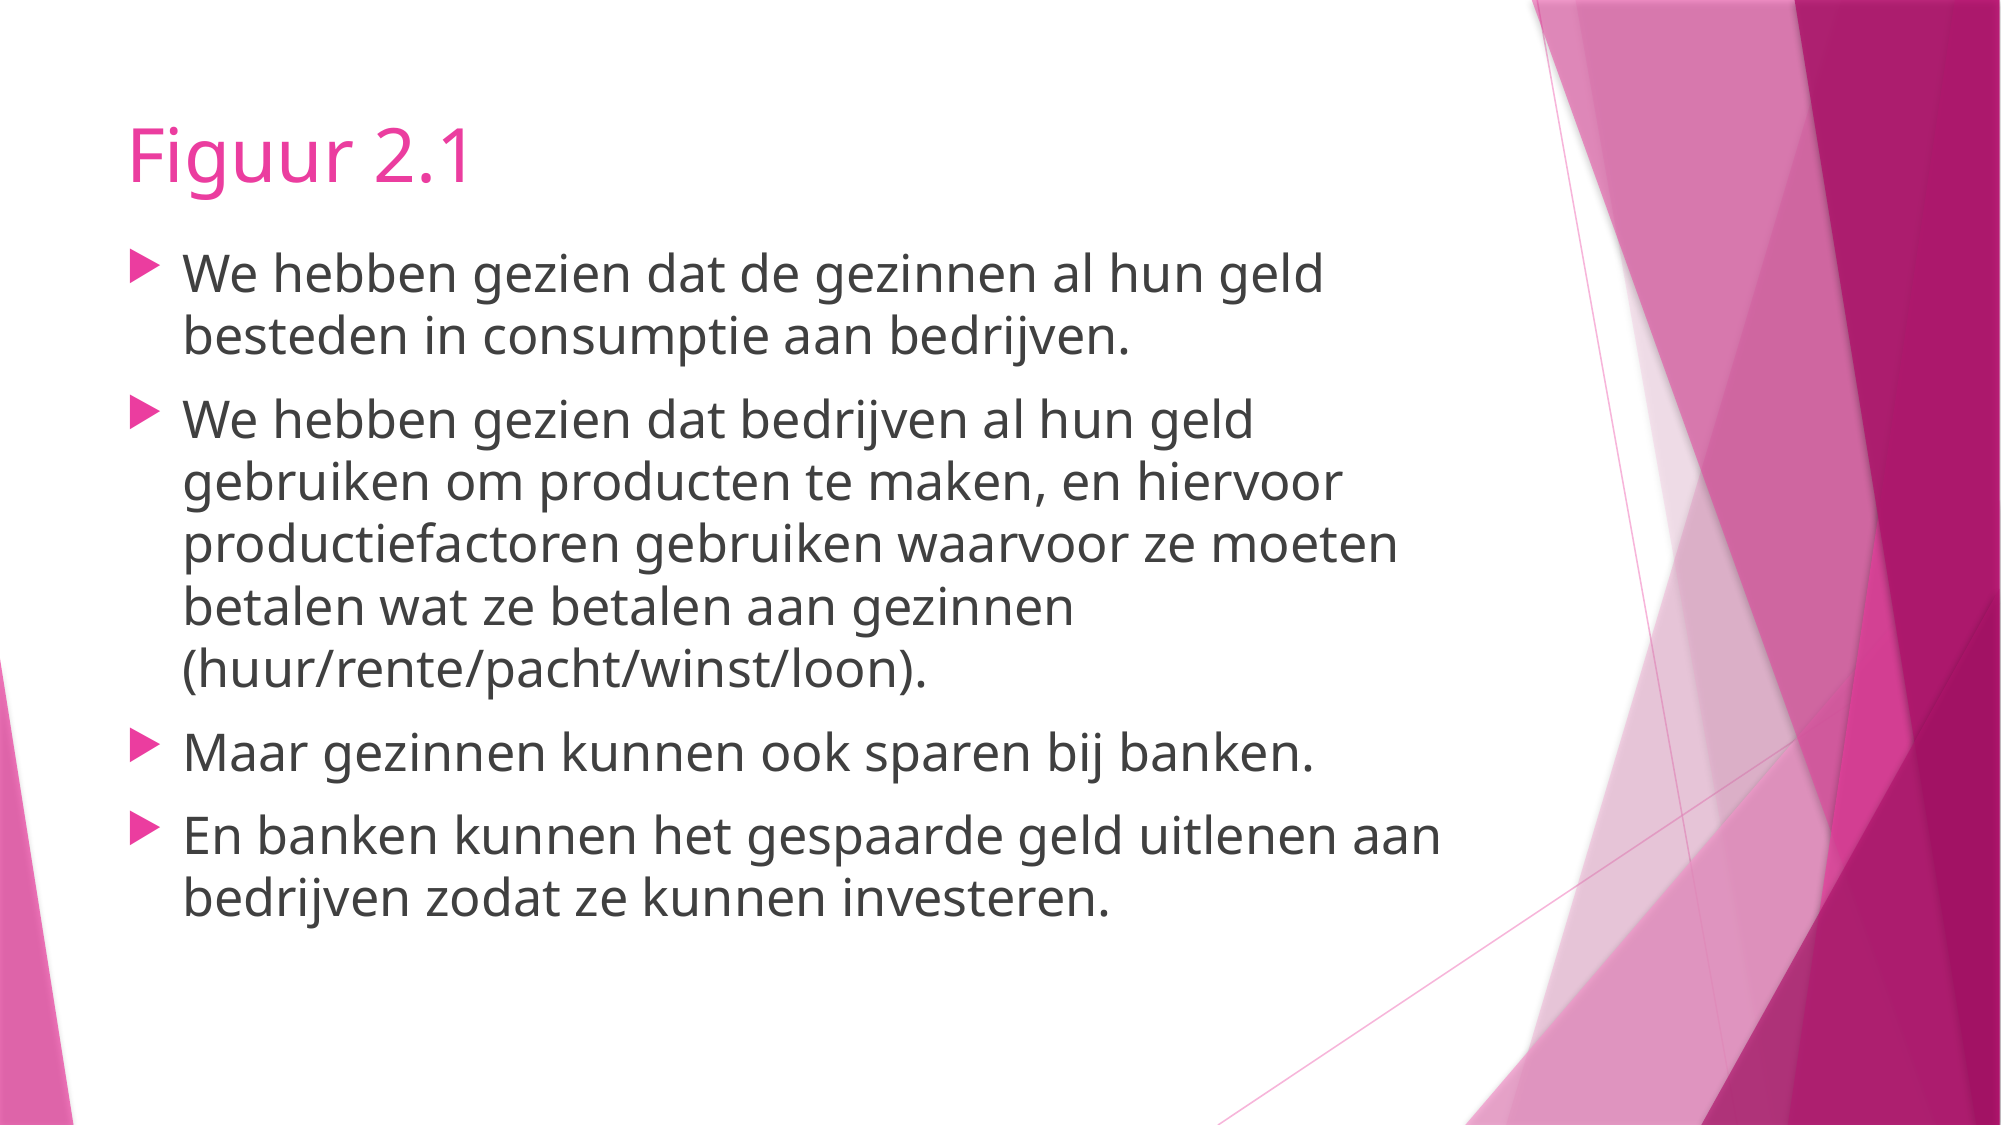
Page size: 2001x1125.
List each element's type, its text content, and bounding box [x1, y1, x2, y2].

title Figuur 2.1 [111, 99, 1522, 232]
list We hebben gezien dat de gezinnen al hun geld besteden in consumptie aan bedrijven. We hebben gezien dat bedrijven al hun geld gebruiken om producten te maken, en hiervoor productiefactoren gebruiken waarvoor ze moeten betalen wat ze betalen aan gezinnen (huur/rente/pacht/winst/loon). Maar gezinnen kunnen ook sparen bij banken. En banken kunnen het gespaarde geld uitlenen aan bedrijven zodat ze kunnen investeren. [111, 232, 1522, 1102]
